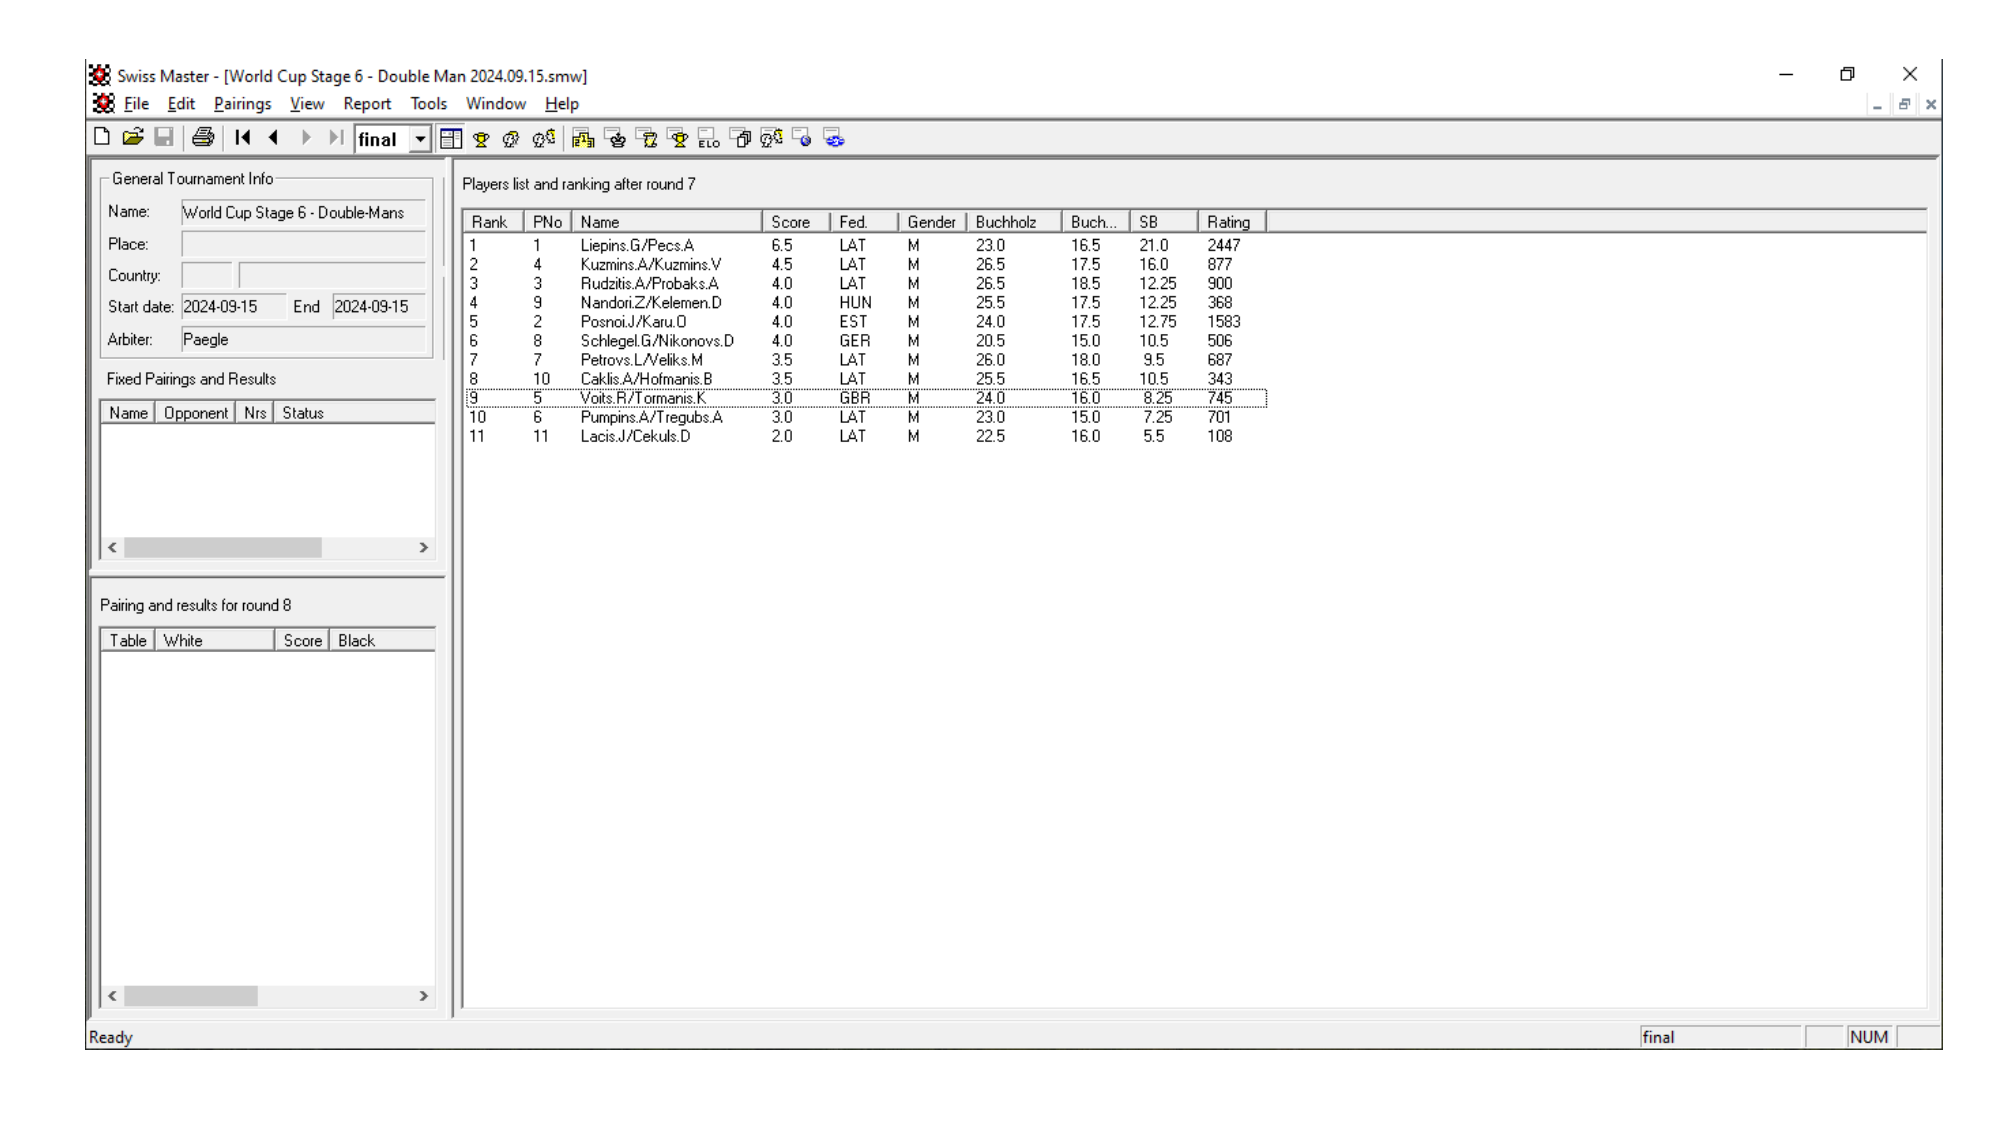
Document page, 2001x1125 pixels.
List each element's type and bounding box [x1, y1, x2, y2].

picture [85, 59, 1943, 1050]
